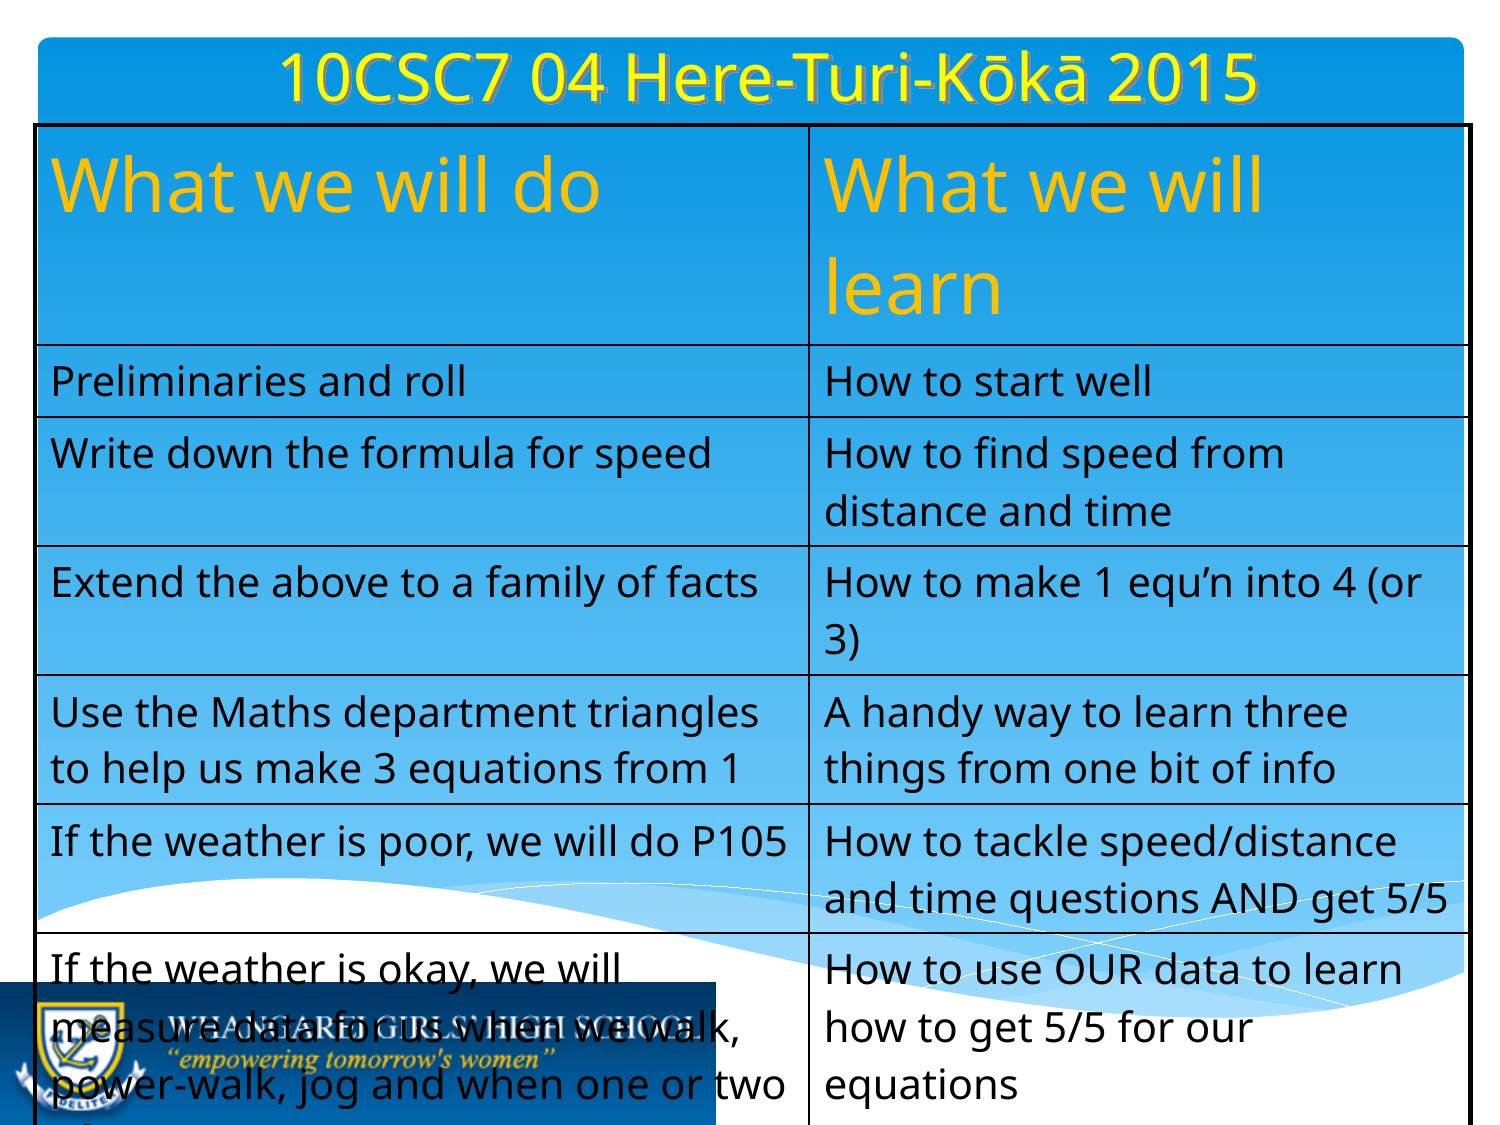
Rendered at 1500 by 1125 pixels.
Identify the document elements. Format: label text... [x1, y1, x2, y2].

table_cell Preliminaries and roll [37, 346, 808, 416]
table_cell How to use OUR data to learn how to get 5/5 for our equations [810, 934, 1468, 1125]
table_cell Write down the formula for speed [37, 418, 808, 545]
table_cell Use the Maths department triangles to help us make 3 equations from 1 [37, 676, 808, 803]
picture [0, 982, 716, 1125]
table_header What we will learn [810, 127, 1468, 344]
table_cell Extend the above to a family of facts [37, 547, 808, 674]
table_cell If the weather is poor, we will do P105 [37, 805, 808, 932]
table_header What we will do [37, 127, 808, 344]
table_cell How to start well [810, 346, 1468, 416]
table_cell If the weather is okay, we will measure data for us when we walk, power-walk, jog and when one or two of us run [37, 934, 808, 1125]
table_cell How to tackle speed/distance and time questions AND get 5/5 [810, 805, 1468, 932]
table_cell How to find speed from distance and time [810, 418, 1468, 545]
table_cell How to make 1 equ’n into 4 (or 3) [810, 547, 1468, 674]
text_box 10CSC7 04 Here-Turi-Kōkā 2015 [162, 24, 1375, 123]
table_cell A handy way to learn three things from one bit of info [810, 676, 1468, 803]
